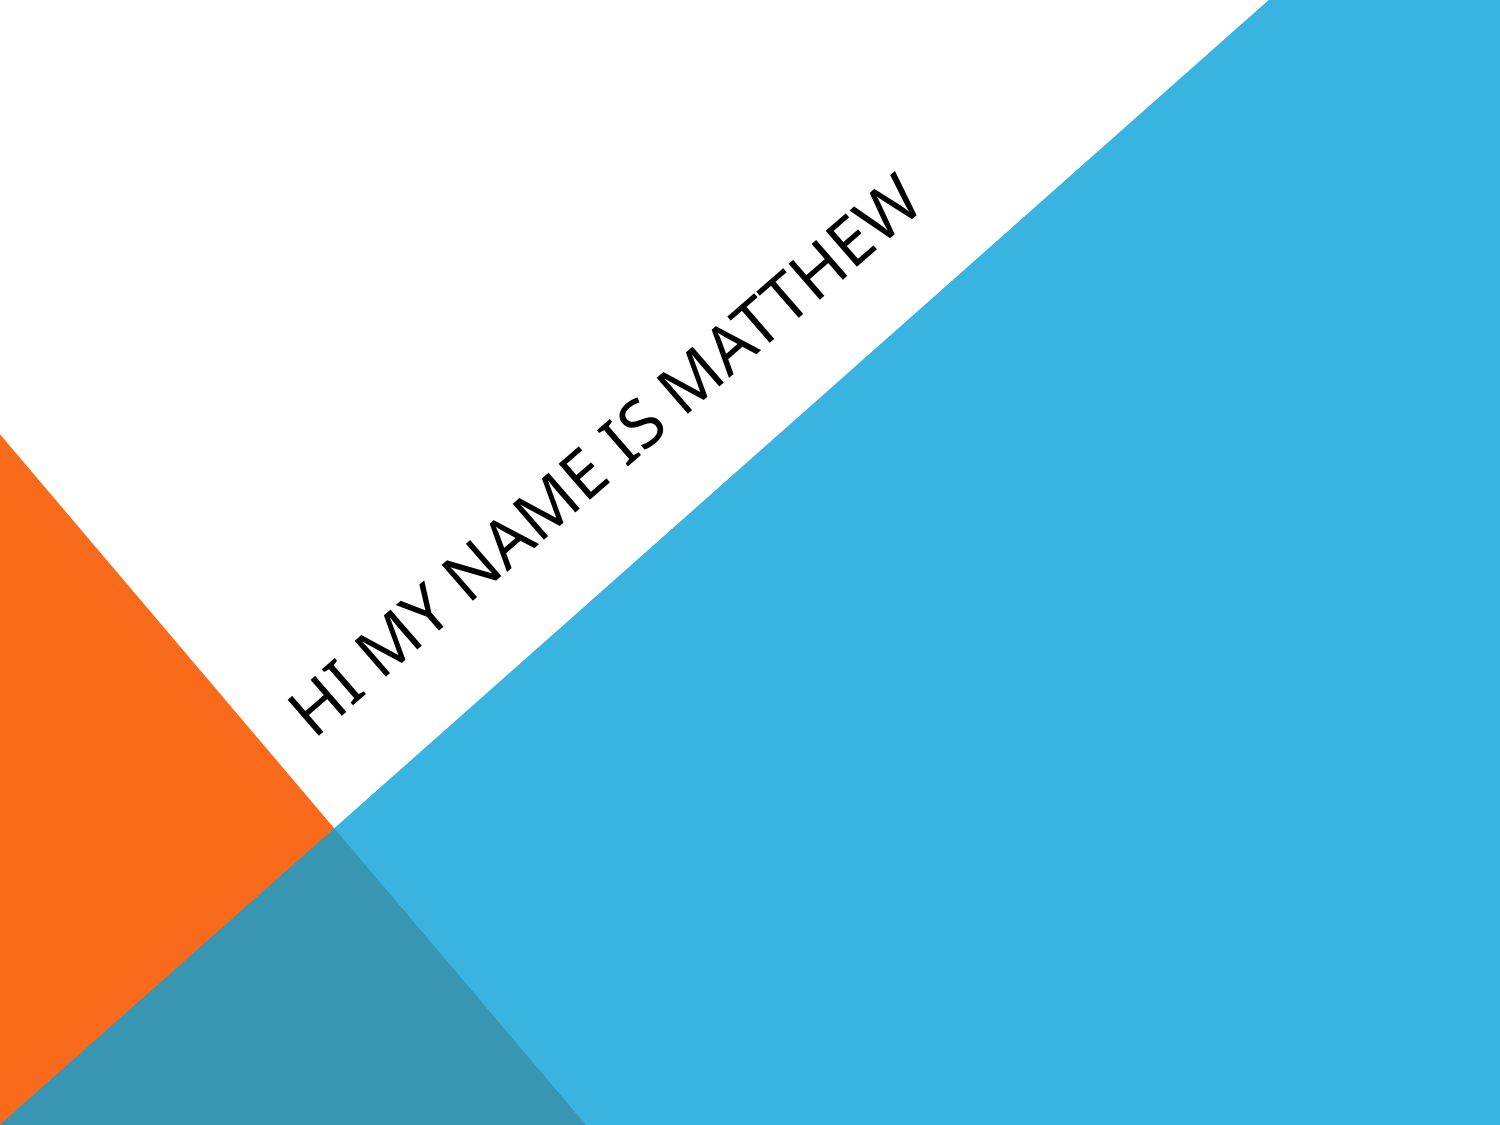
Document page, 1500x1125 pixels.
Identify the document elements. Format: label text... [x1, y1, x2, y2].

title Hi my name is matthew [182, 4, 1012, 762]
